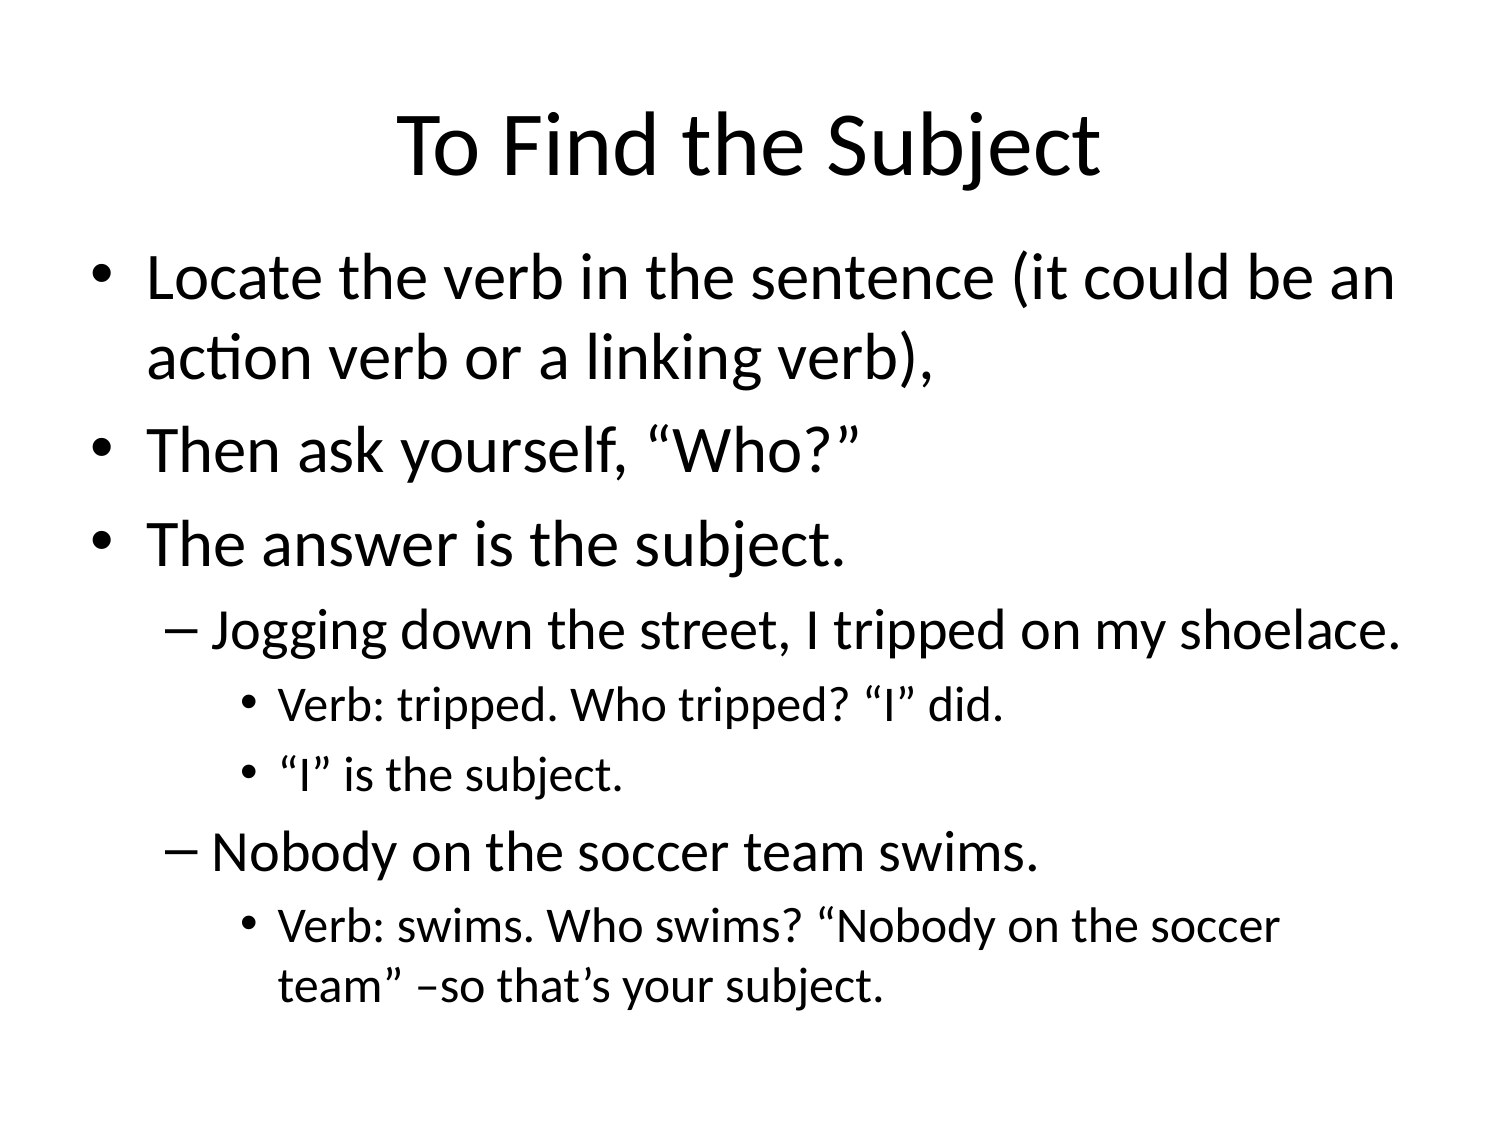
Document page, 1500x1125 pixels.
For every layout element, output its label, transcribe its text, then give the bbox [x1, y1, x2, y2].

title To Find the Subject [75, 45, 1425, 224]
list Locate the verb in the sentence (it could be an action verb or a linking verb), Then ask yourself, “Who?” The answer is the subject. Jogging down the street, I tripped on my shoelace. Verb: tripped. Who tripped? “I” did. “I” is the subject. Nobody on the soccer team swims. Verb: swims. Who swims? “Nobody on the soccer team” –so that’s your subject. [75, 224, 1425, 1050]
